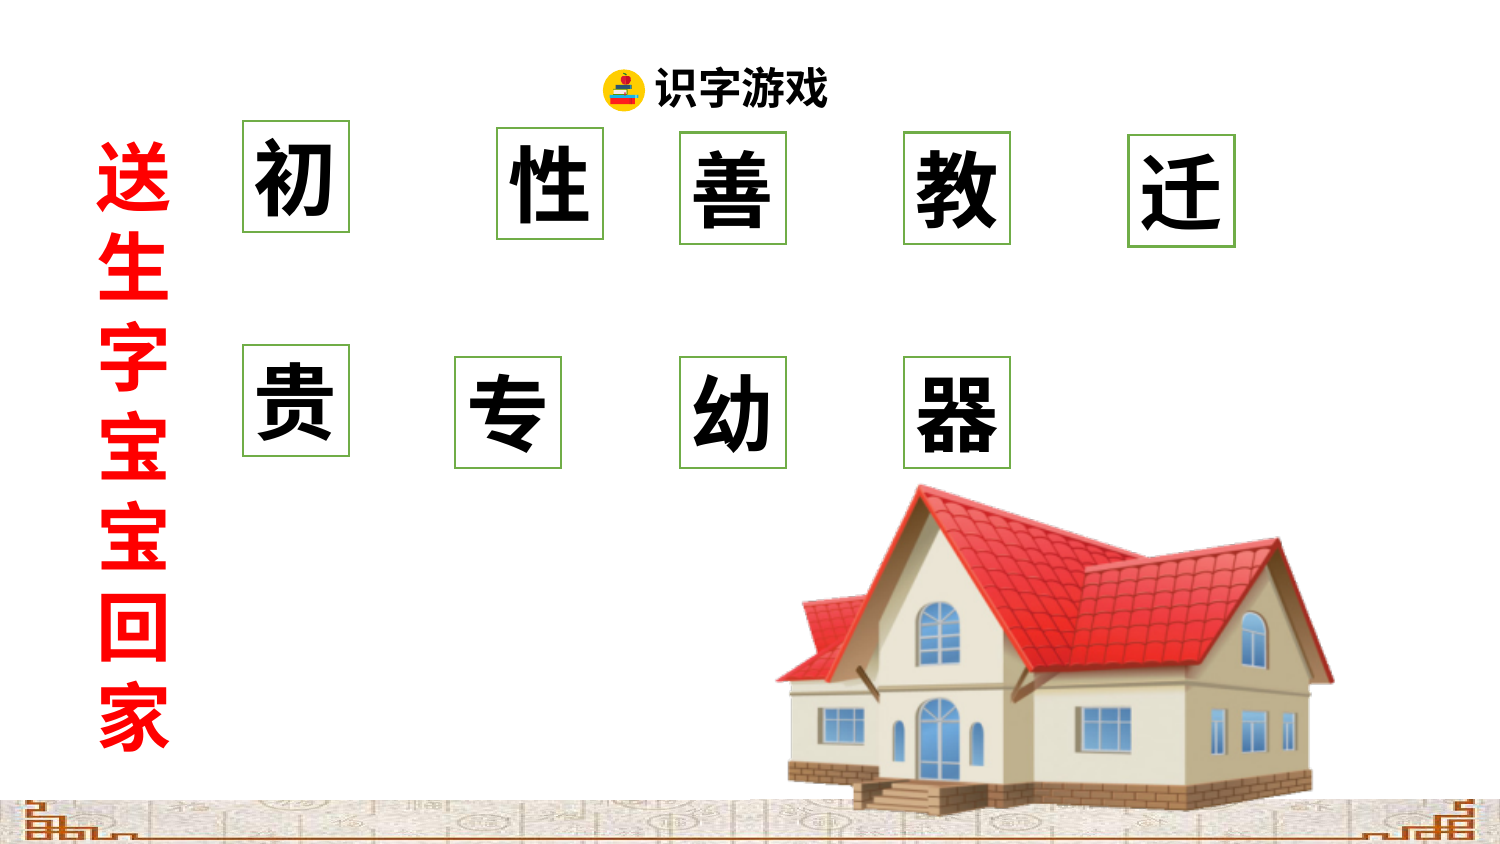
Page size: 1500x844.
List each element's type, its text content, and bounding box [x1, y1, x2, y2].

text_box 善 [679, 131, 787, 245]
text_box 迁 [1127, 134, 1236, 248]
text_box 贵 [242, 344, 350, 457]
picture [0, 430, 1500, 844]
text_box 教 [903, 131, 1011, 245]
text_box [602, 69, 646, 112]
text_box 器 [903, 356, 1011, 430]
text_box 送生字宝宝回家 [55, 124, 212, 766]
text_box 专 [454, 356, 562, 469]
text_box 识字游戏 [648, 57, 883, 117]
text_box 初 [242, 120, 350, 233]
text_box 幼 [679, 356, 787, 430]
text_box 性 [496, 127, 604, 240]
